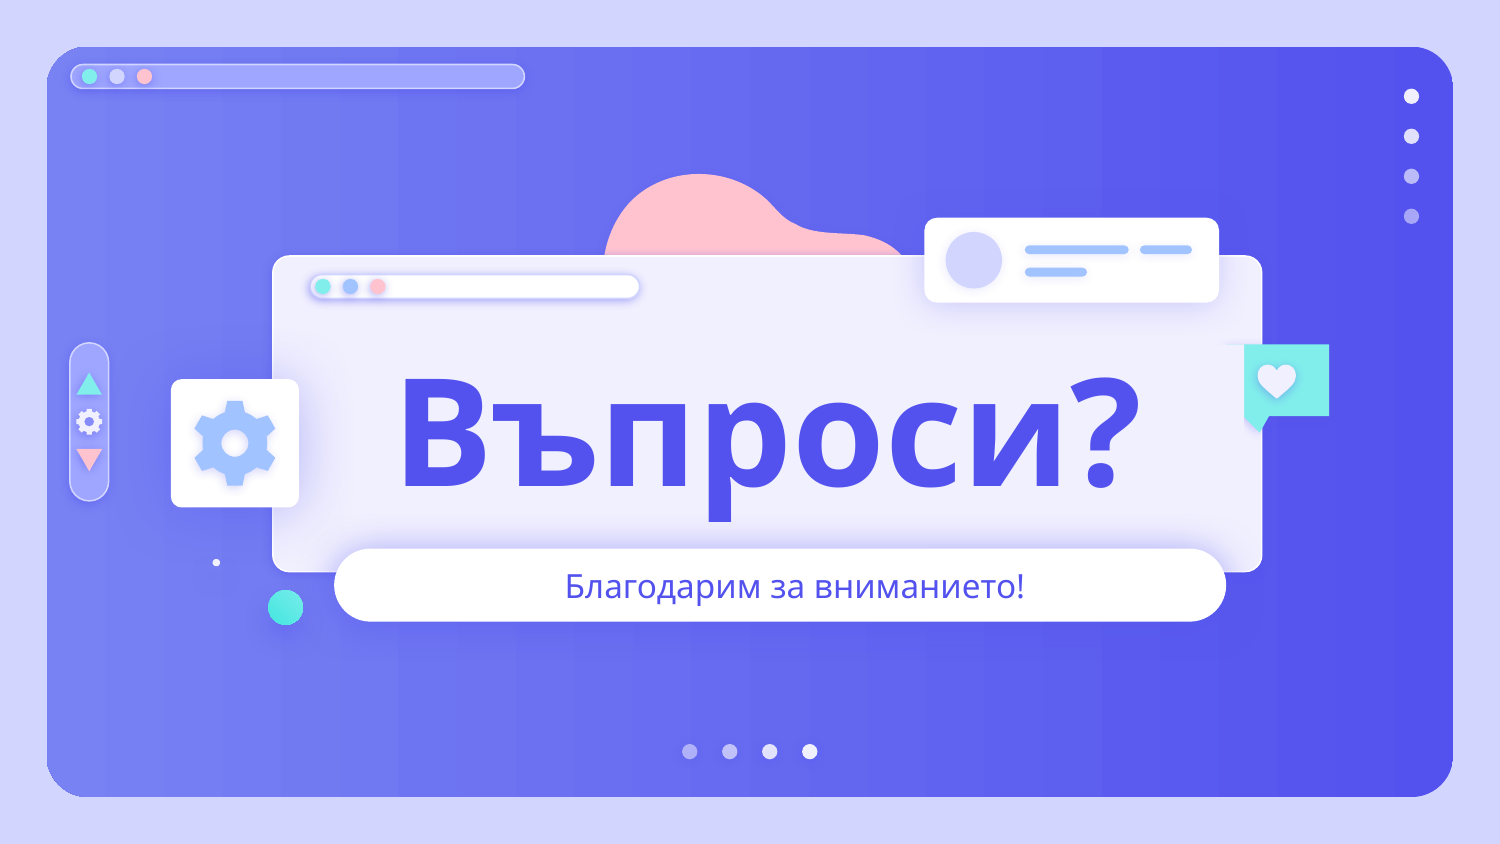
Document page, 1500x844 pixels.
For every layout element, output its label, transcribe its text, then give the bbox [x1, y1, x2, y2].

text_box [69, 426, 109, 501]
text_box [69, 342, 109, 423]
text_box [272, 255, 1262, 572]
subtitle Благодарим за вниманието! [389, 580, 1201, 602]
text_box [334, 580, 1226, 621]
text_box [76, 448, 103, 472]
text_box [209, 565, 312, 605]
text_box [1225, 344, 1330, 417]
text_box [76, 408, 103, 435]
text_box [170, 378, 300, 508]
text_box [924, 217, 1220, 303]
text_box [605, 173, 897, 251]
text_box [76, 372, 102, 395]
